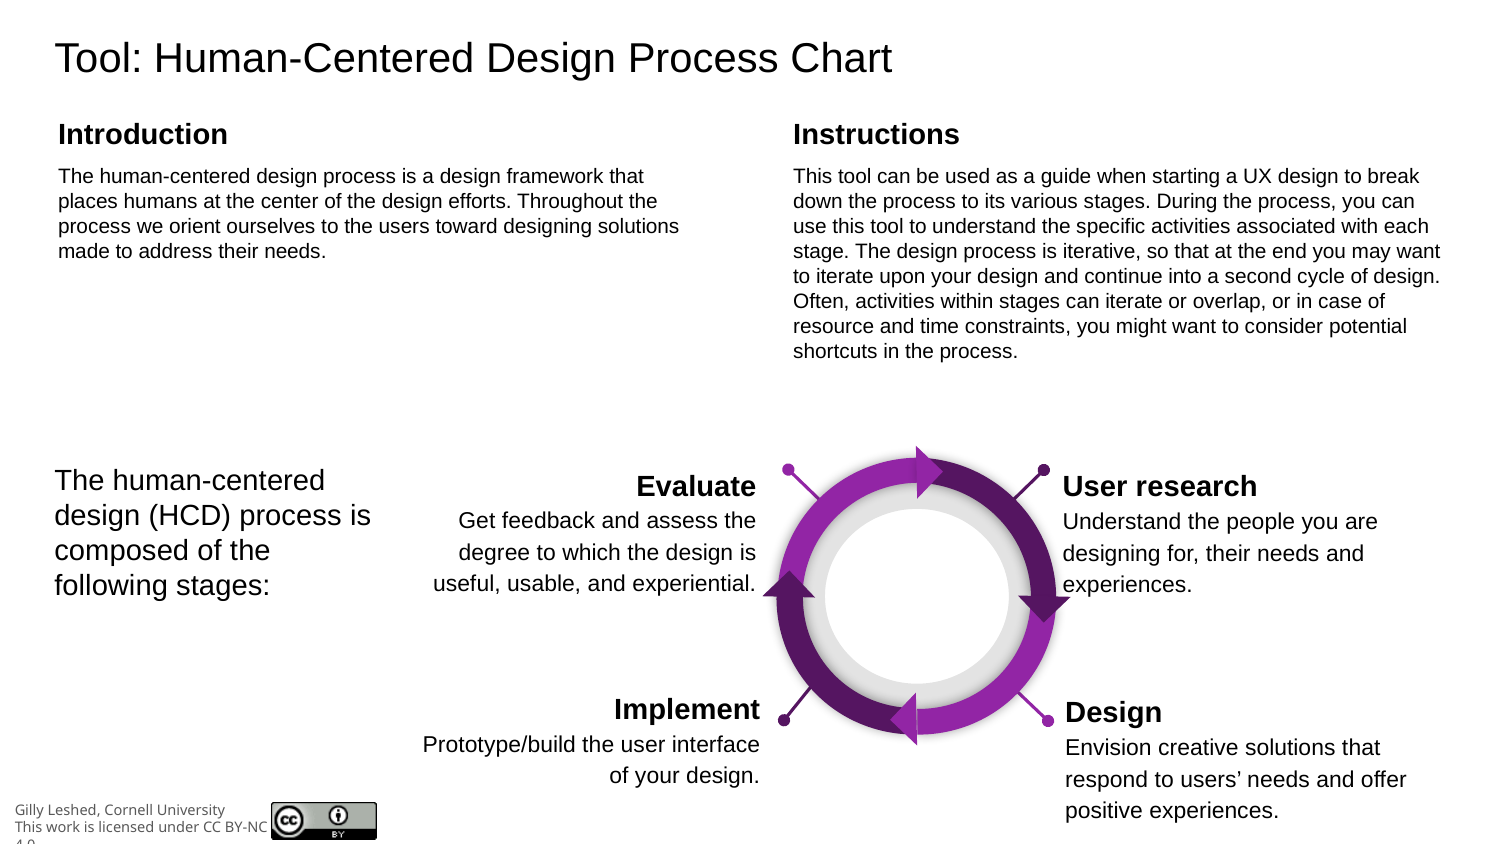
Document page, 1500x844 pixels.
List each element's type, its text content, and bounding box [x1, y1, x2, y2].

text_box [762, 570, 816, 598]
text_box The human-centered design (HCD) process is composed of the following stages: [39, 446, 407, 617]
text_box [915, 445, 943, 499]
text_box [385, 446, 825, 507]
text_box [930, 458, 1057, 596]
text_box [385, 669, 813, 732]
picture [270, 802, 377, 840]
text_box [1010, 673, 1472, 742]
text_box [890, 692, 918, 746]
text_box Introduction The human-centered design process is a design framework that places humans at the center of the design efforts. Throughout the process we orient ourselves to the users toward designing solutions made to address their needs. [43, 100, 722, 278]
text_box [776, 597, 905, 735]
text_box Instructions This tool can be used as a guide when starting a UX design to break down the process to its various stages. During the process, you can use this tool to understand the specific activities associated with each stage. The design process is iterative, so that at the end you may want to iterate upon your design and continue into a second cycle of design. Often, activities within stages can iterate or overlap, or in case of resource and time constraints, you might want to consider potential shortcuts in the process. [778, 100, 1457, 378]
text_box [917, 610, 1056, 735]
text_box [778, 457, 913, 584]
text_box Tool: Human-Centered Design Process Chart [39, 12, 1132, 101]
text_box [1017, 595, 1071, 623]
text_box Gilly Leshed, Cornell University This work is licensed under CC BY-NC 4.0 [0, 793, 297, 844]
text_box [1008, 447, 1472, 512]
text_box [812, 493, 1023, 701]
